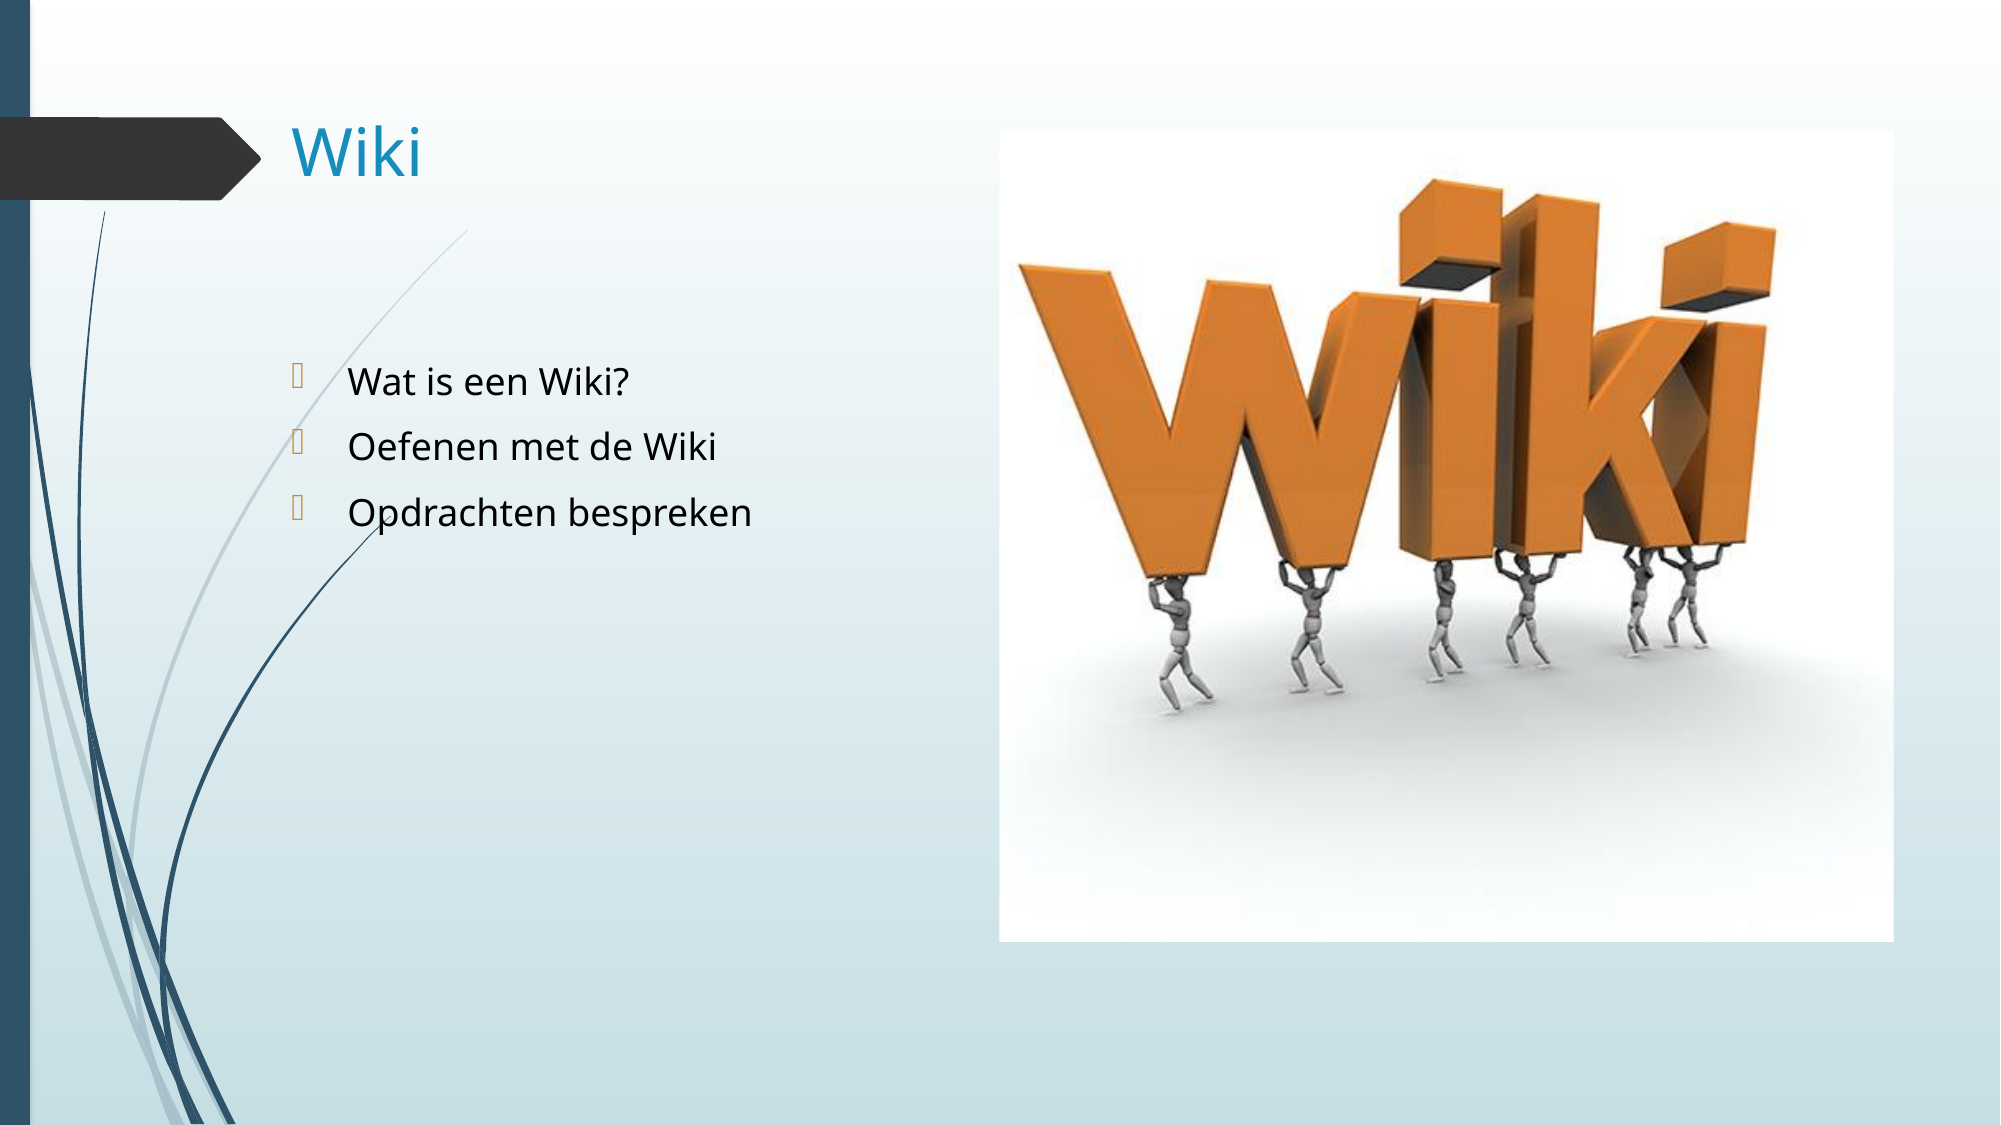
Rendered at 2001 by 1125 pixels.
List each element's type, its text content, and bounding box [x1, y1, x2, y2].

picture [999, 131, 1894, 942]
title Wiki [276, 102, 956, 313]
list Wat is een Wiki? Oefenen met de Wiki Opdrachten bespreken [276, 350, 956, 970]
